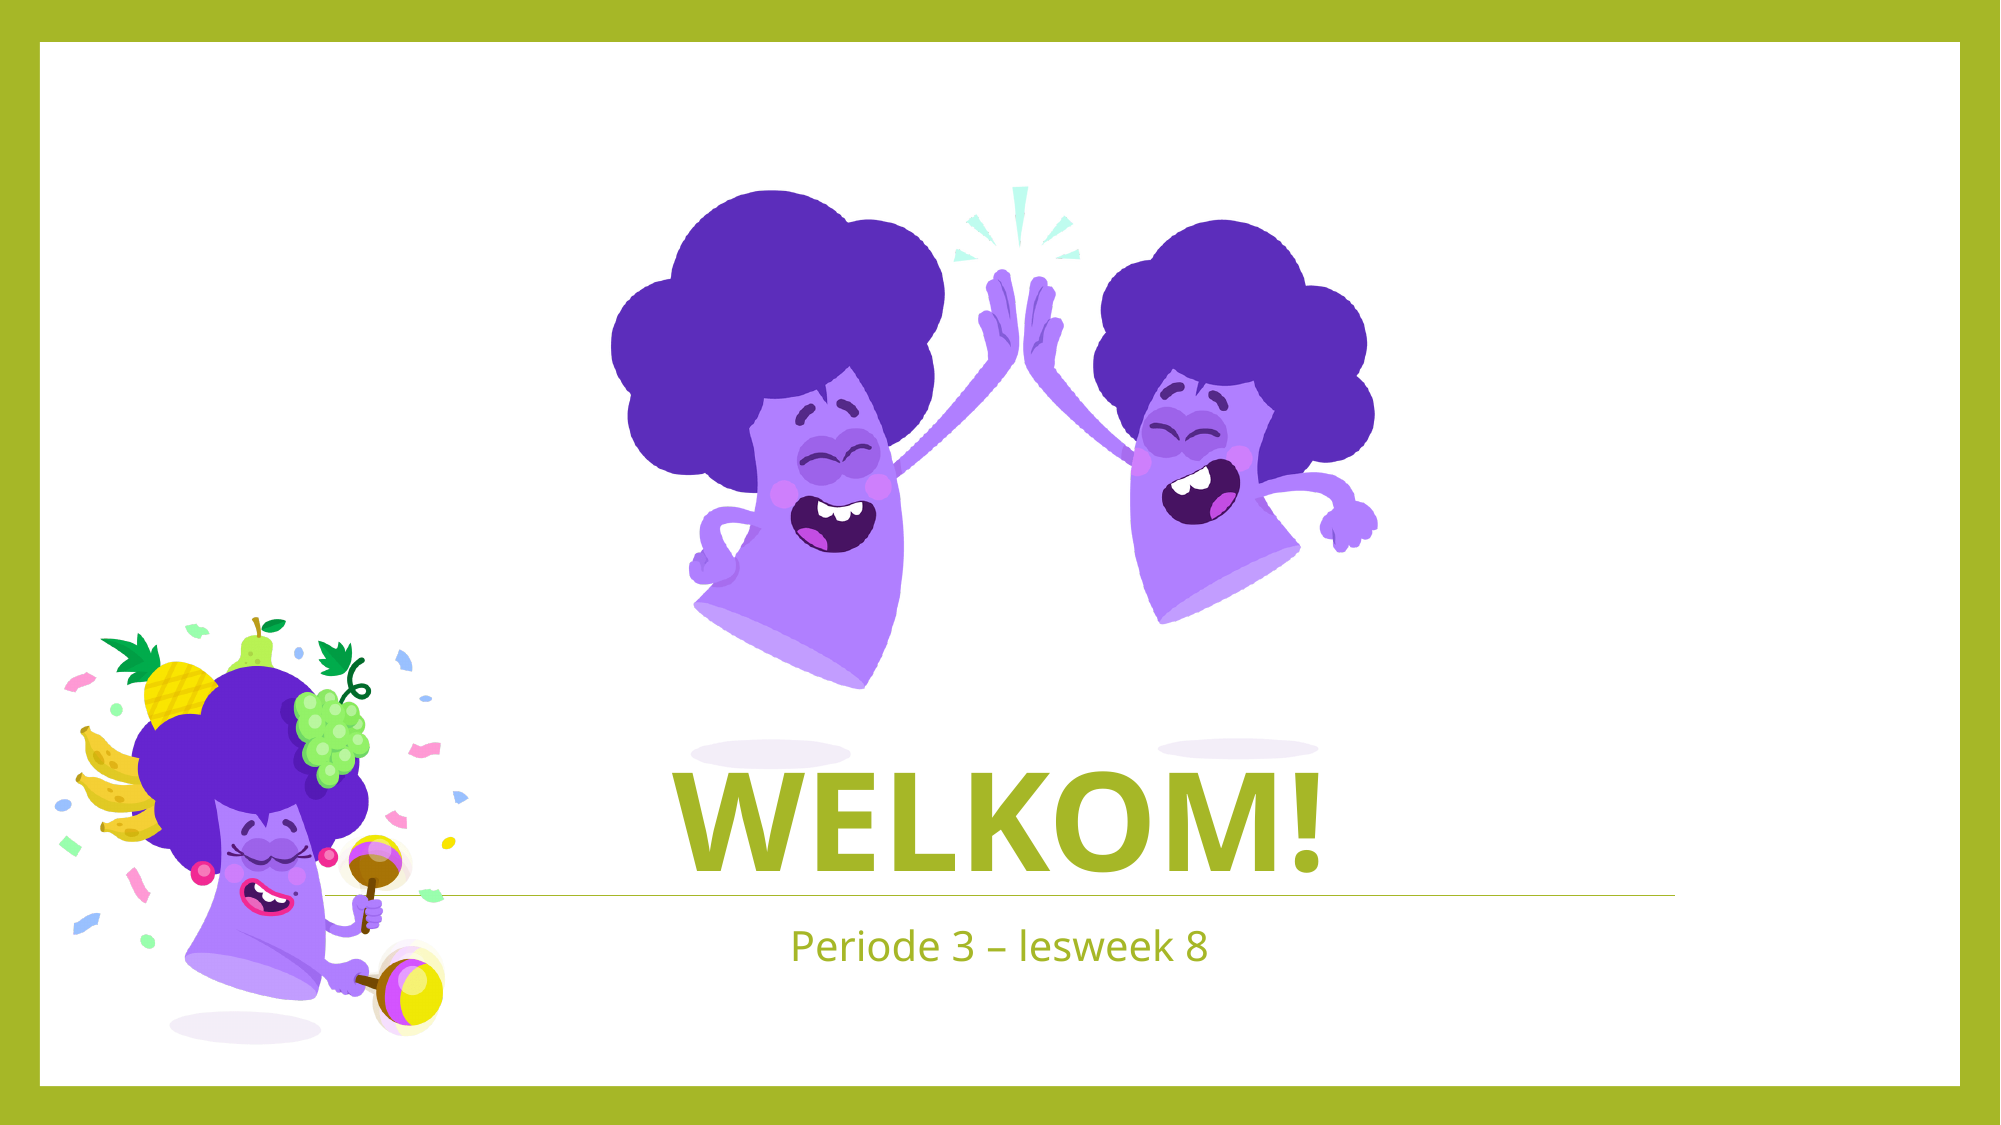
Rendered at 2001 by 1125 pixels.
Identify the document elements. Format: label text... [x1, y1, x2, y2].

text_box [0, 0, 2000, 1125]
text_box [38, 41, 1961, 1088]
picture [589, 25, 1410, 846]
picture [44, 611, 480, 1047]
subtitle Periode 3 – lesweek 8 [485, 918, 1719, 1010]
title Welkom! [485, 690, 1818, 908]
